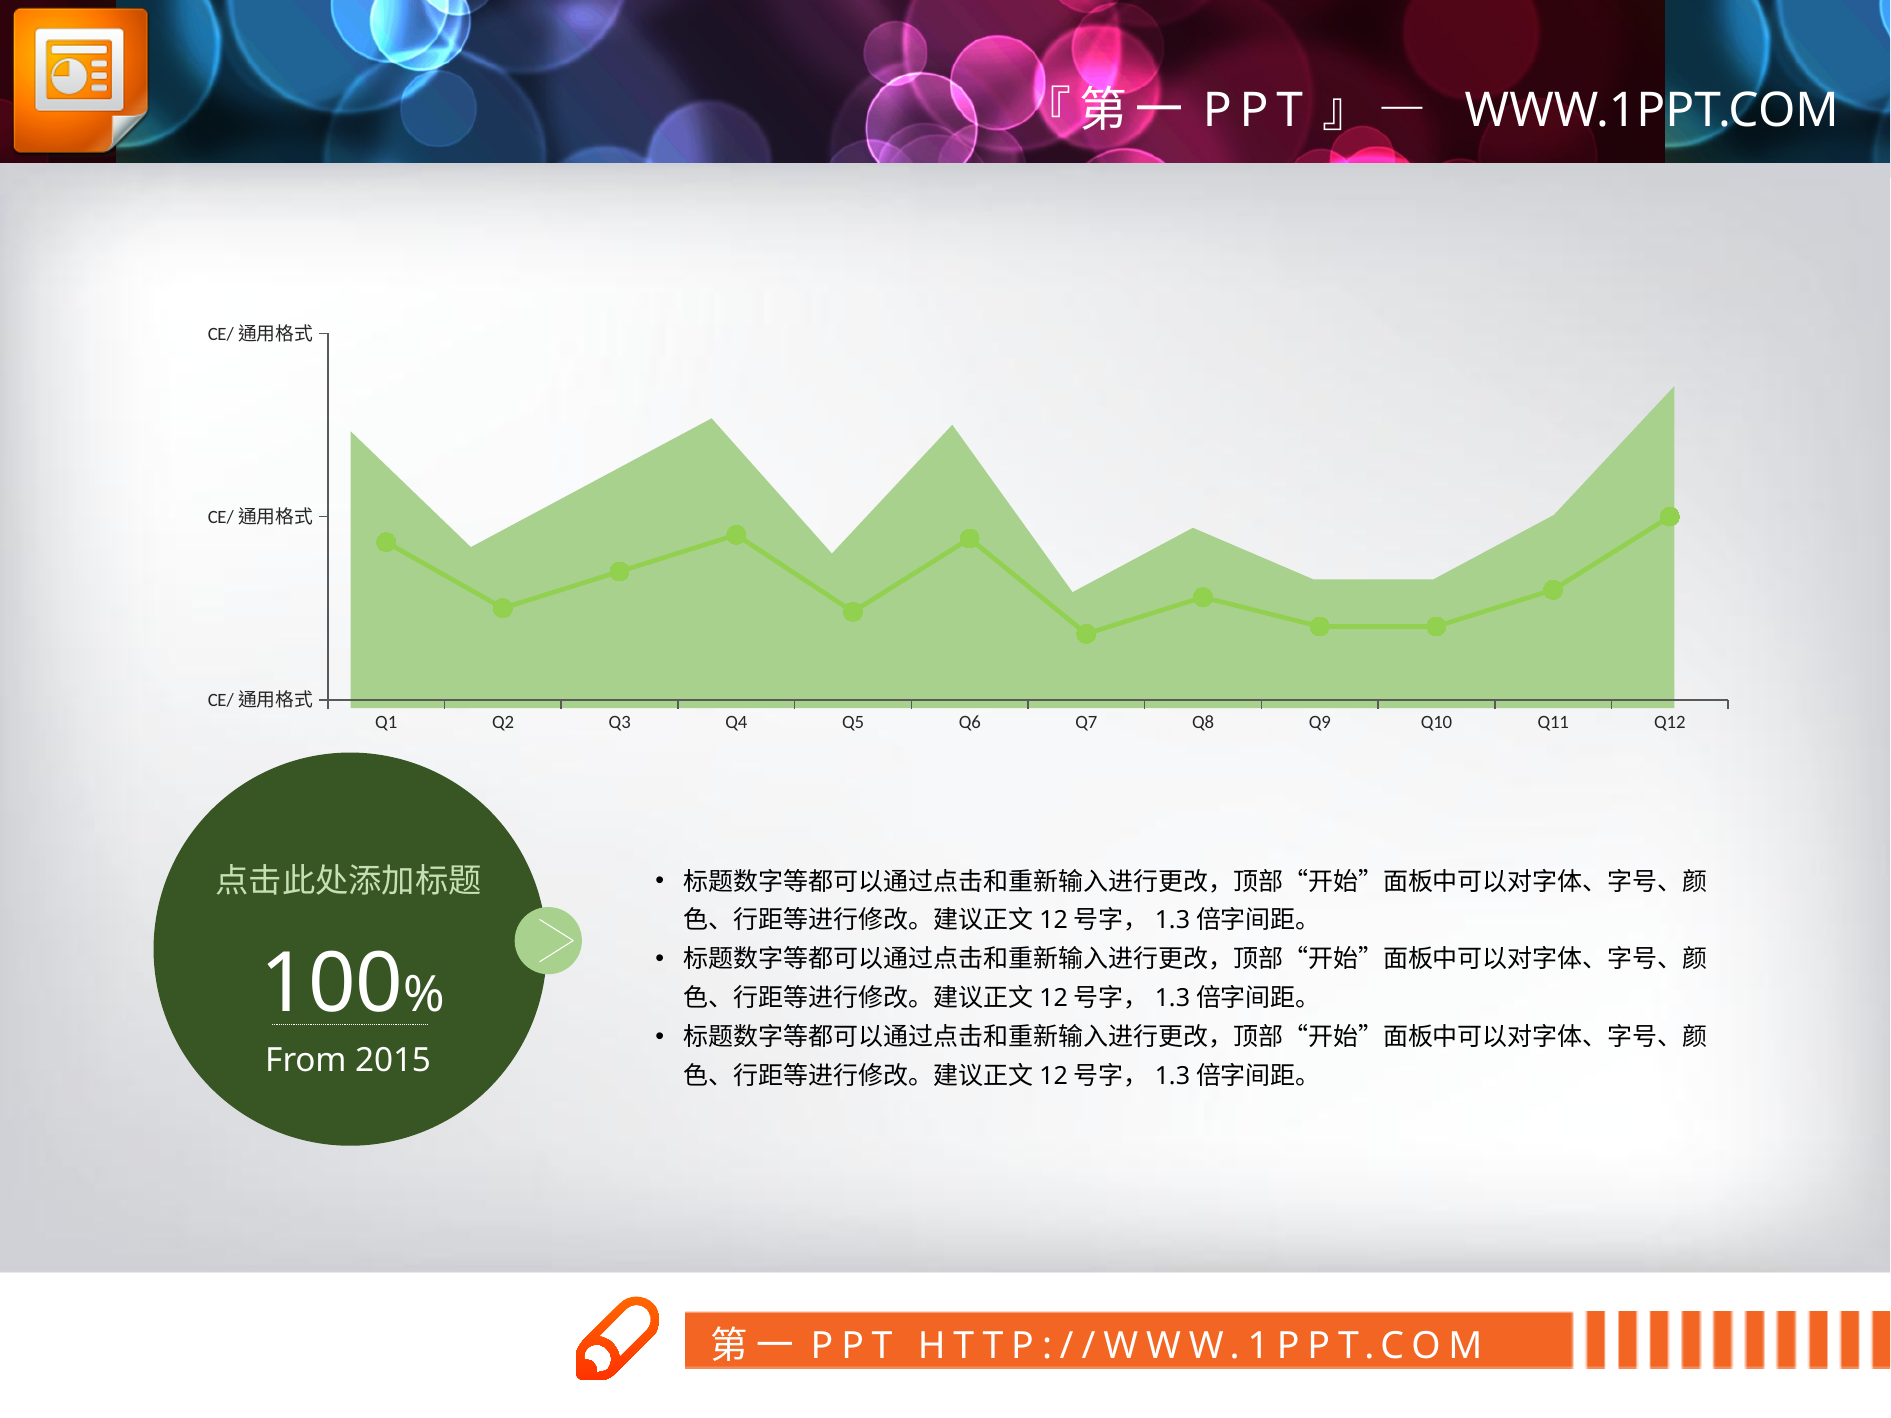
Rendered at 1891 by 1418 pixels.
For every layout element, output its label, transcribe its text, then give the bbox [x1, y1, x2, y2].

chart [175, 311, 1760, 743]
picture [685, 1311, 1891, 1369]
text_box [153, 752, 547, 1146]
text_box 标题数字等都可以通过点击和重新输入进行更改，顶部“开始”面板中可以对字体、字号、颜色、行距等进行修改。建议正文12号字，1.3倍字间距。 标题数字等都可以通过点击和重新输入进行更改，顶部“开始”面板中可以对字体、字号、颜色、行距等进行修改。建议正文12号字，1.3倍字间距。 标题数字等都可以通过点击和重新输入进行更改，顶部“开始”面板中可以对字体、字号、颜色、行距等进行修改。建议正文12号字，1.3倍字间距。 [640, 848, 1750, 1097]
picture [0, 0, 1891, 1275]
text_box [514, 906, 583, 975]
